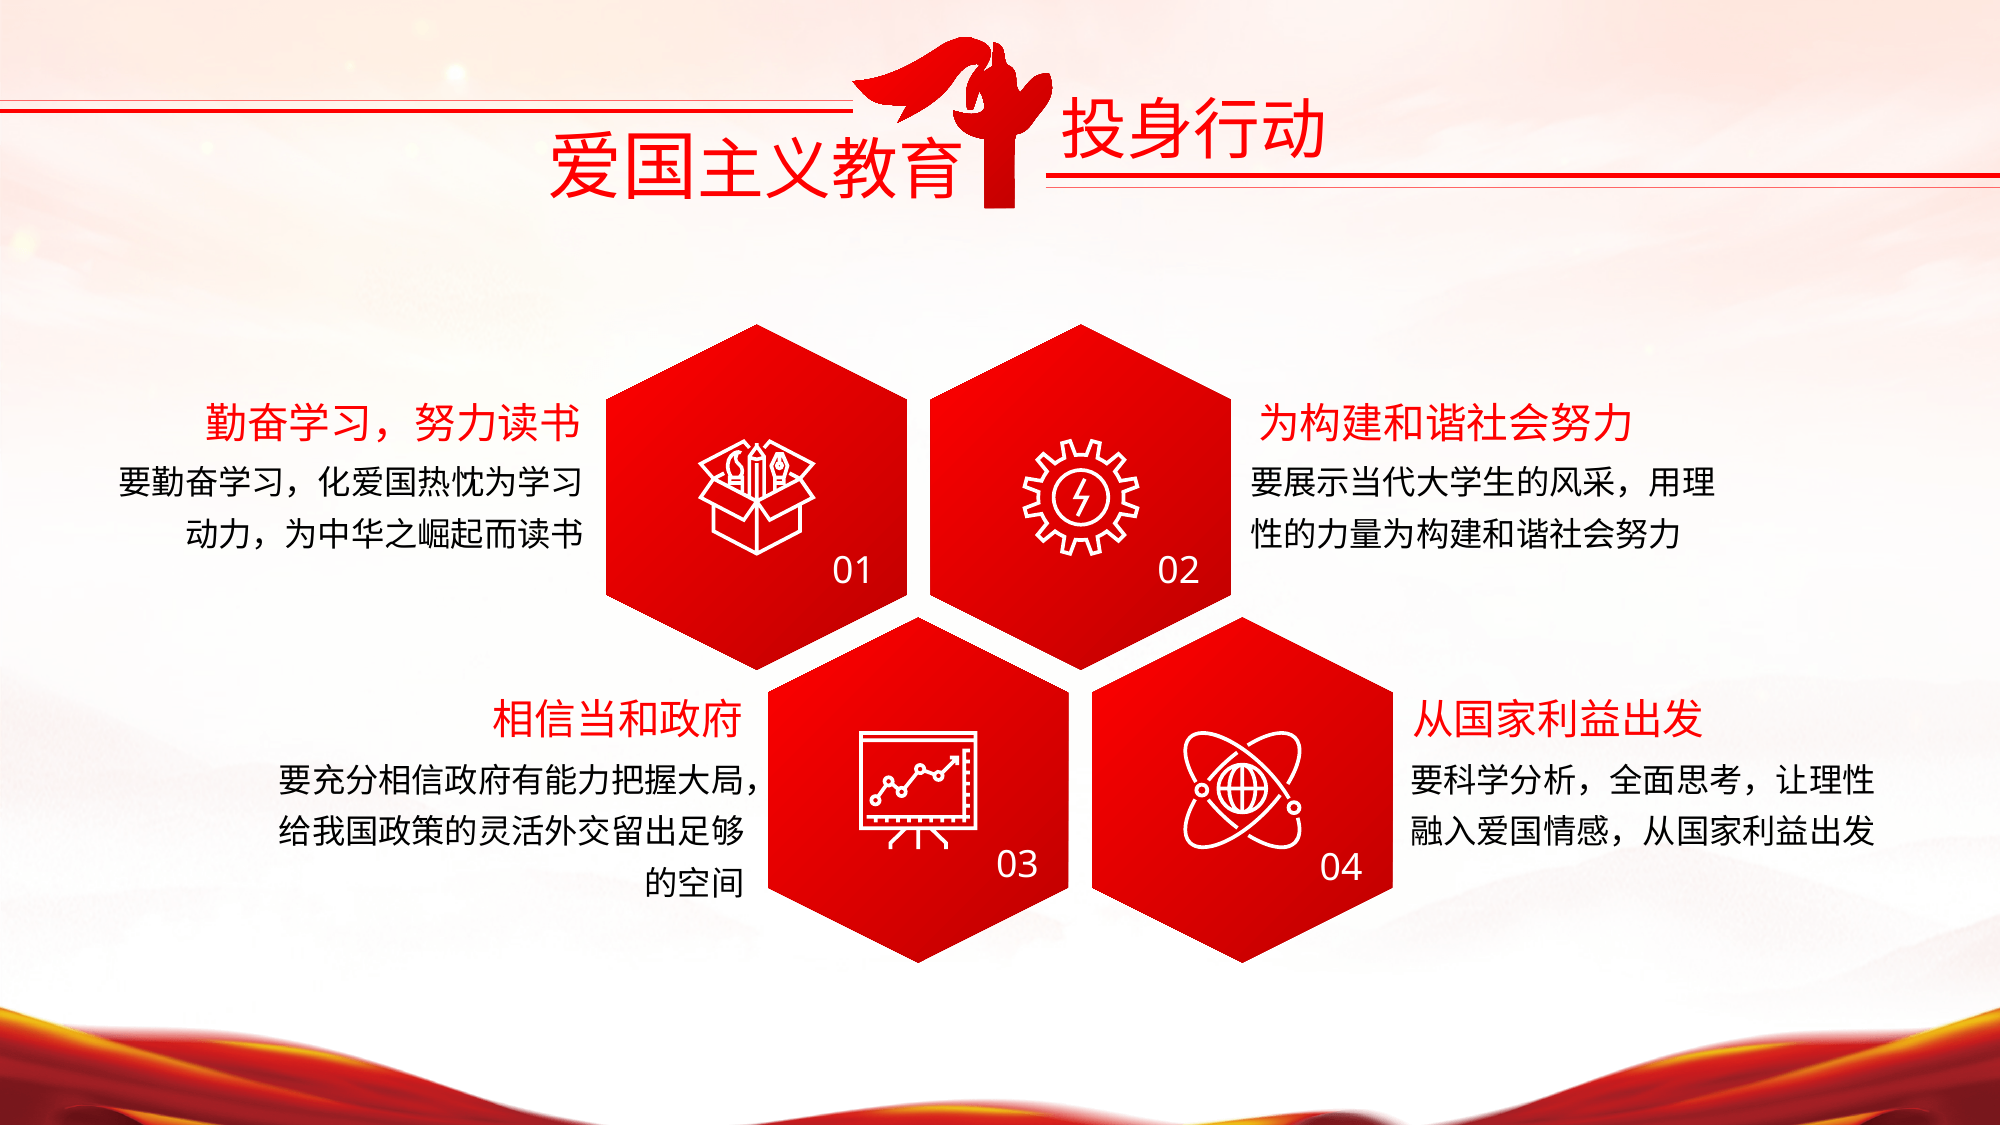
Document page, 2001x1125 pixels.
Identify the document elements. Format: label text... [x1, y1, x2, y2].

text_box [852, 37, 1051, 209]
text_box [1183, 731, 1291, 800]
text_box 投身行动 [1045, 79, 1889, 173]
text_box [1183, 793, 1282, 850]
text_box 要勤奋学习，化爱国热忱为学习动力，为中华之崛起而读书 [104, 442, 584, 559]
text_box 02 [1129, 538, 1228, 599]
text_box [1216, 762, 1269, 815]
text_box [767, 616, 1070, 964]
text_box 03 [968, 832, 1067, 893]
text_box 要展示当代大学生的风采，用理性的力量为构建和谐社会努力 [1249, 442, 1730, 559]
text_box 要科学分析，全面思考，让理性融入爱国情感，从国家利益出发 [1410, 740, 1890, 857]
text_box 04 [1292, 835, 1391, 896]
text_box 01 [804, 538, 903, 599]
text_box 勤奋学习，努力读书 [205, 390, 582, 442]
picture [0, 969, 2000, 1125]
text_box 要充分相信政府有能力把握大局，给我国政策的灵活外交留出足够的空间 [264, 740, 745, 909]
text_box [0, 108, 2000, 969]
text_box [1286, 800, 1302, 816]
text_box [1091, 616, 1394, 964]
text_box 爱国主义教育 [533, 111, 984, 216]
text_box 从国家利益出发 [1412, 686, 1705, 740]
text_box [697, 439, 816, 556]
text_box [0, 0, 2000, 173]
text_box [1247, 817, 1302, 850]
text_box [859, 731, 978, 850]
text_box [929, 323, 1232, 671]
text_box 为构建和谐社会努力 [1258, 390, 1635, 442]
text_box [605, 323, 908, 671]
text_box [1246, 731, 1302, 785]
text_box 相信当和政府 [492, 686, 744, 740]
